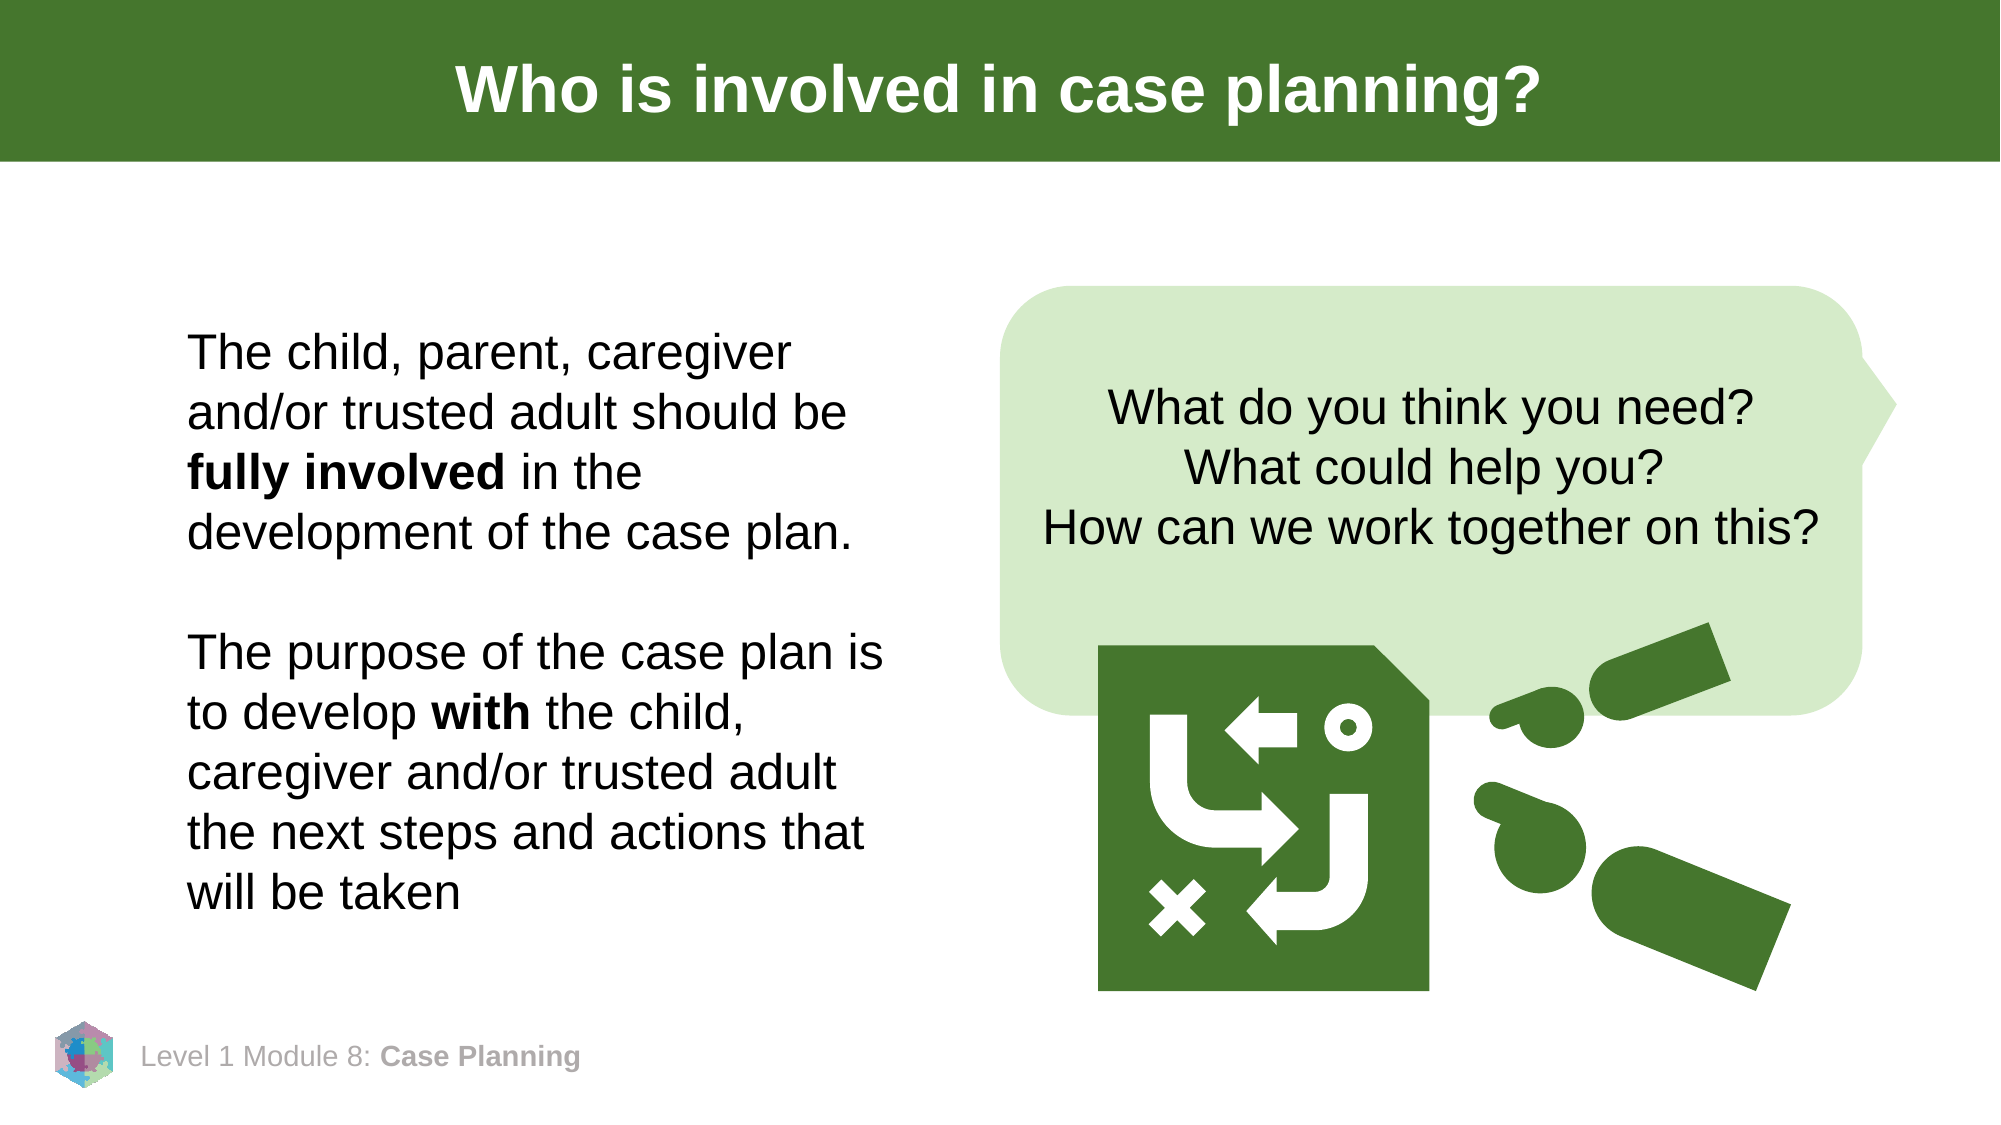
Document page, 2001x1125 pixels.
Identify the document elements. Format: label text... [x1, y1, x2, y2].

text_box What do you think you need? What could help you? How can we work together on this? [998, 284, 1899, 717]
text_box [1096, 644, 1431, 993]
text_box The child, parent, caregiver and/or trusted adult should be fully involved in the development of the case plan. The purpose of the case plan is to develop with the child, caregiver and/or trusted adult the next steps and actions that will be taken [171, 311, 914, 927]
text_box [1133, 696, 1373, 951]
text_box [1464, 804, 1785, 951]
picture [55, 1021, 113, 1088]
title Who is involved in case planning? [137, 19, 1863, 163]
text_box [1487, 649, 1727, 743]
